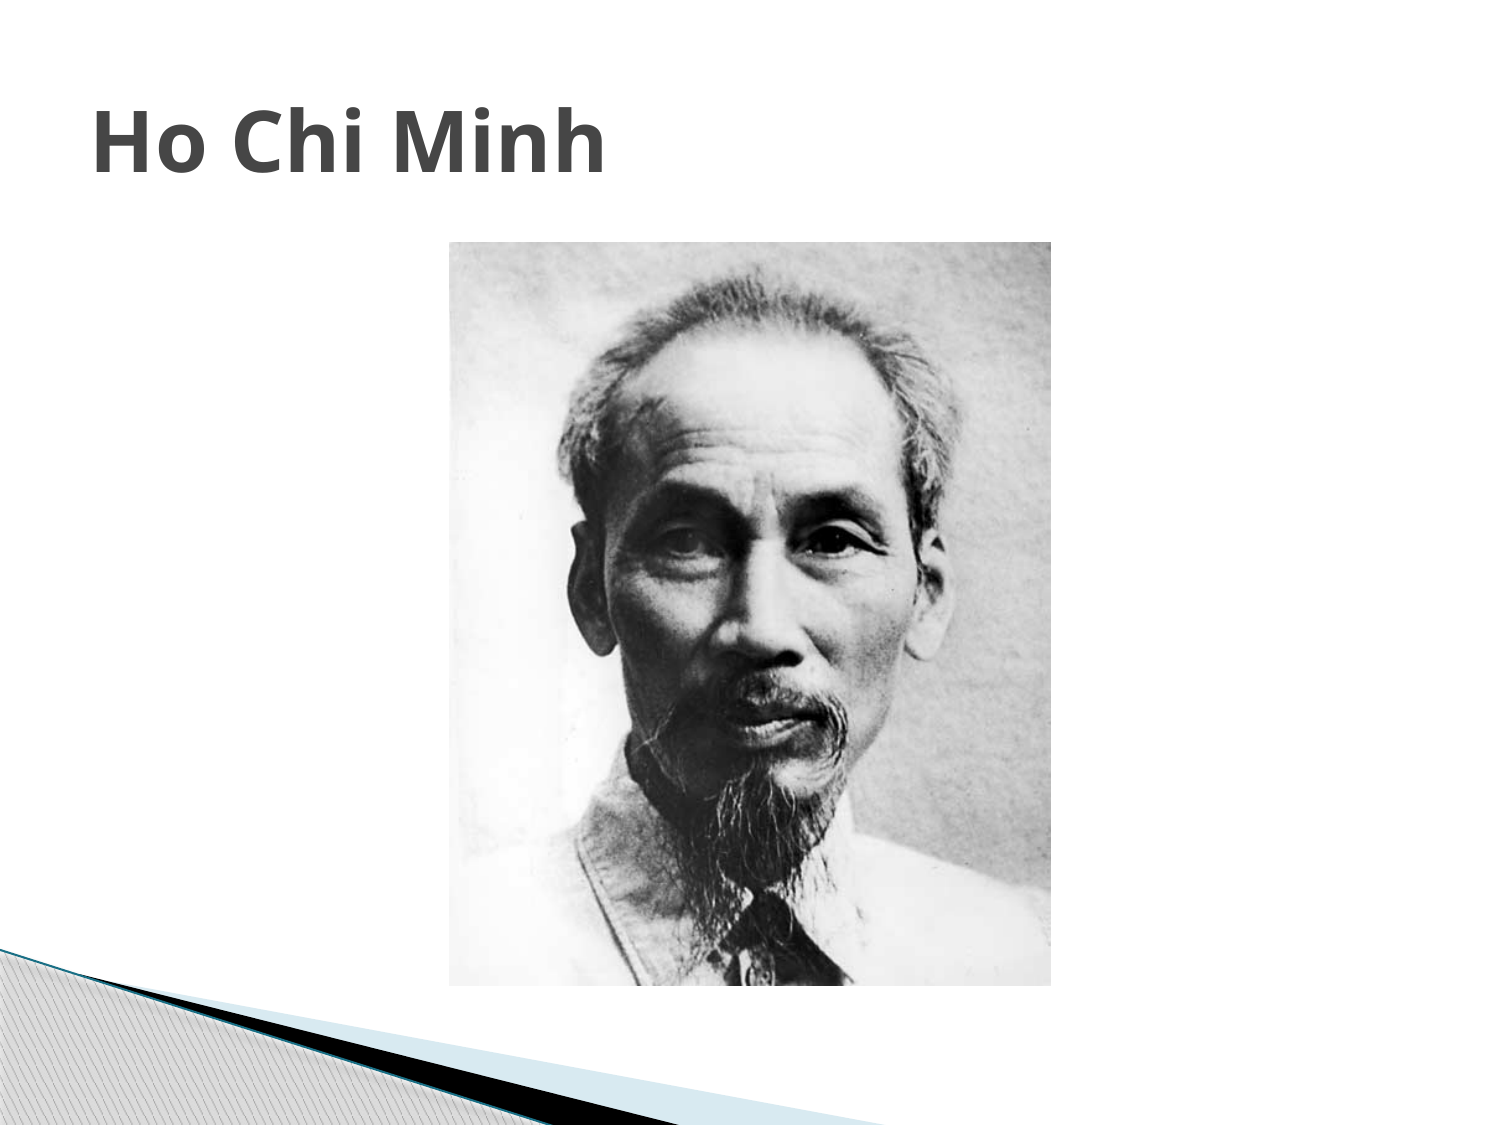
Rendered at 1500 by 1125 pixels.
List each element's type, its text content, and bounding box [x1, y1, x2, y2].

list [74, 242, 1426, 986]
title Ho Chi Minh [75, 45, 1425, 233]
